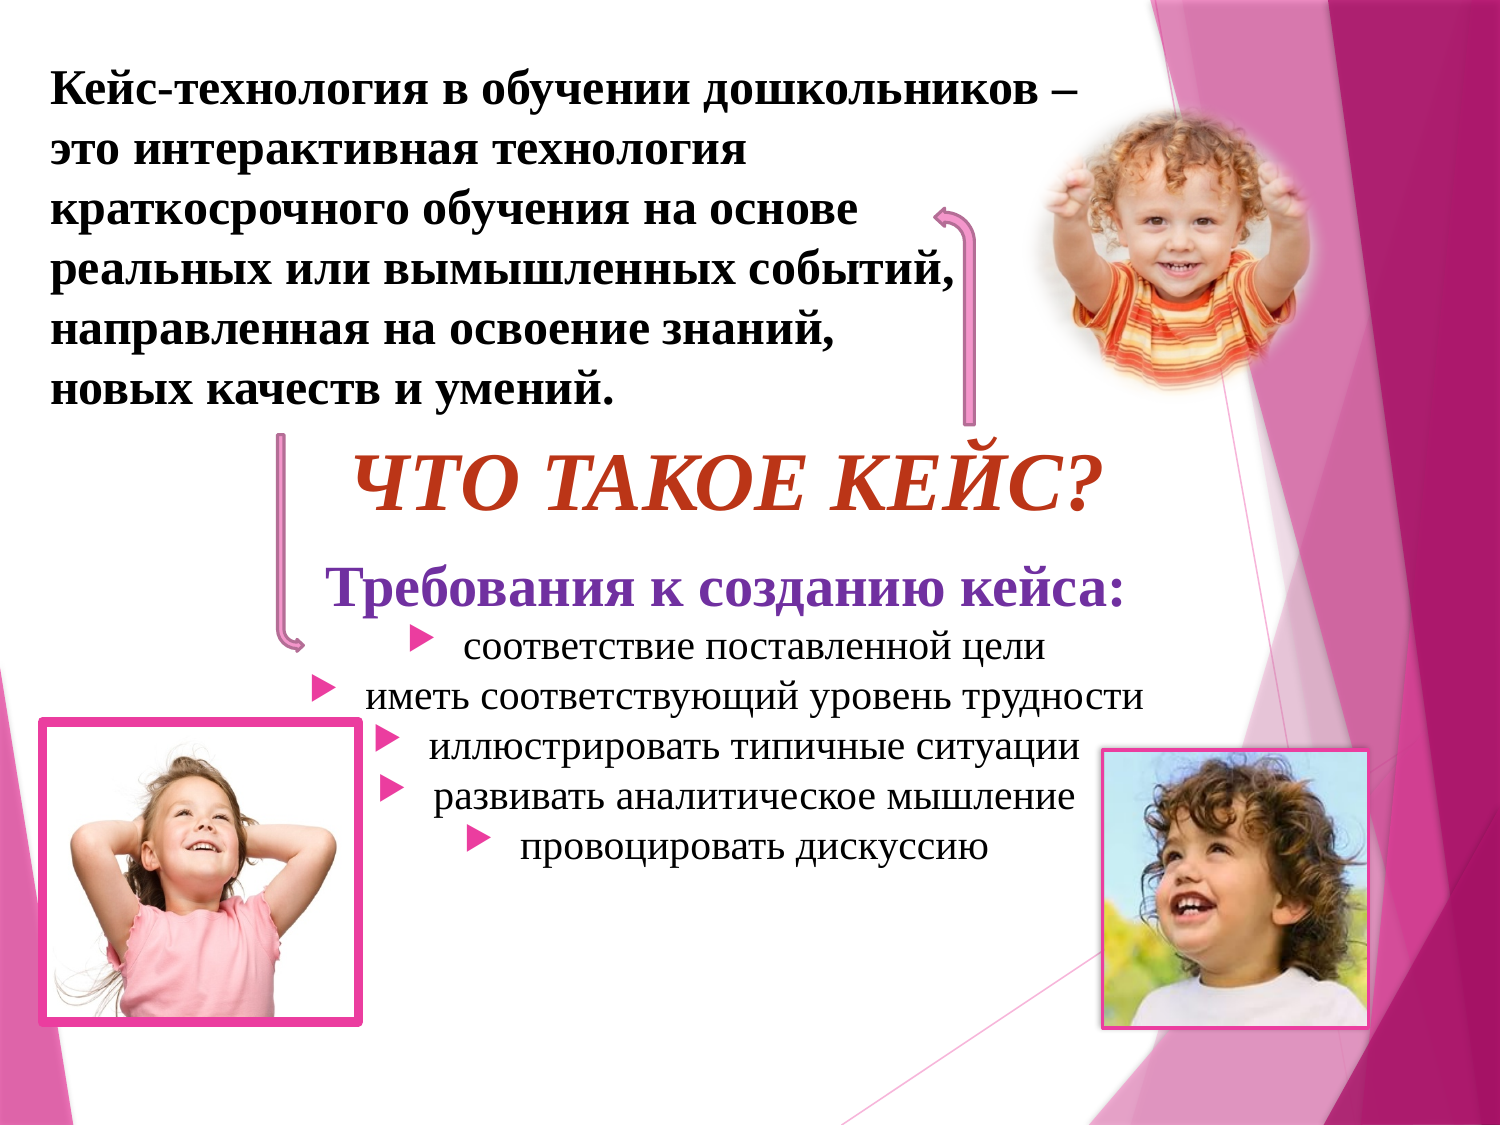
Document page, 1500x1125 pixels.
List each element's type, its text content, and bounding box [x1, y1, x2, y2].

picture [1103, 750, 1368, 1027]
list ЧТО ТАКОЕ КЕЙС? Требования к созданию кейса: соответствие поставленной цели иметь соответствующий уровень трудности иллюстрировать типичные ситуации развивать аналитическое мышление провоцировать дискуссию [35, 419, 1418, 1125]
title Кейс-технология в обучении дошкольников – это интерактивная технология краткосрочного обучения на основе реальных или вымышленных событий, направленная на освоение знаний, новых качеств и умений. [35, 46, 1395, 419]
text_box [275, 433, 305, 653]
picture [1018, 93, 1333, 407]
text_box [933, 206, 976, 427]
picture [46, 726, 355, 1018]
